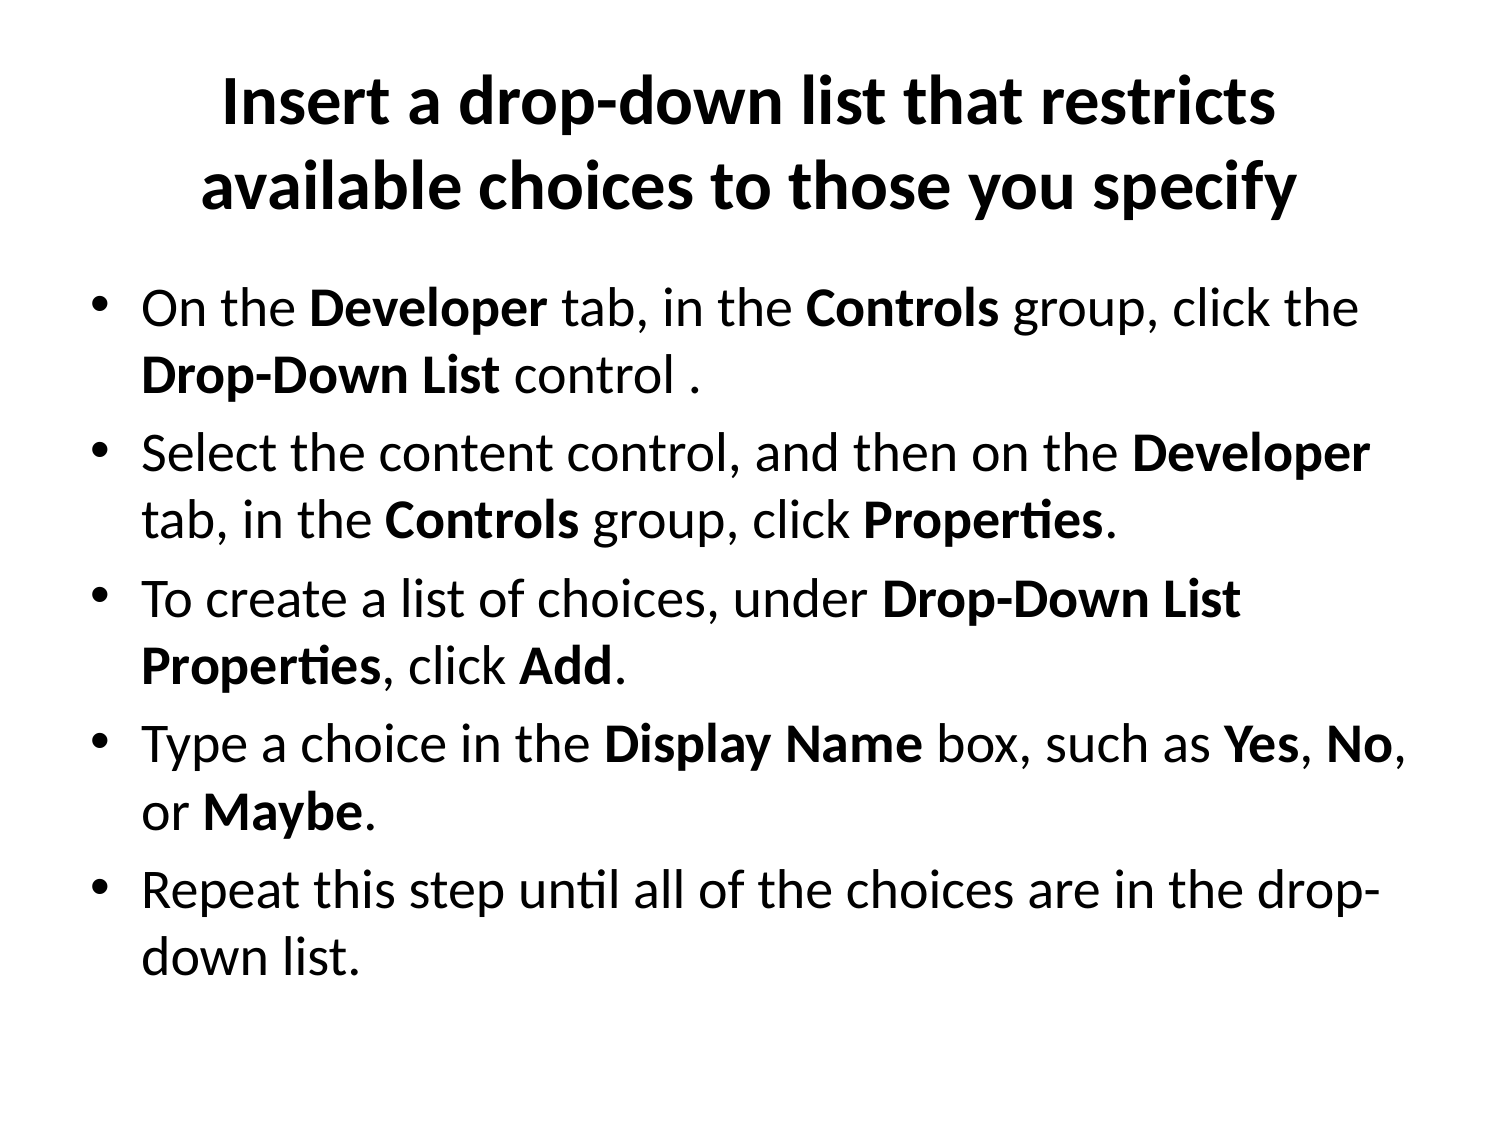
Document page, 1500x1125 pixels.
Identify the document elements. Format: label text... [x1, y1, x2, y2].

title Insert a drop-down list that restricts available choices to those you specify [75, 45, 1425, 233]
list On the Developer tab, in the Controls group, click the Drop-Down List control . Select the content control, and then on the Developer tab, in the Controls group, click Properties. To create a list of choices, under Drop-Down List Properties, click Add. Type a choice in the Display Name box, such as Yes, No, or Maybe. Repeat this step until all of the choices are in the drop-down list. [75, 262, 1425, 1005]
